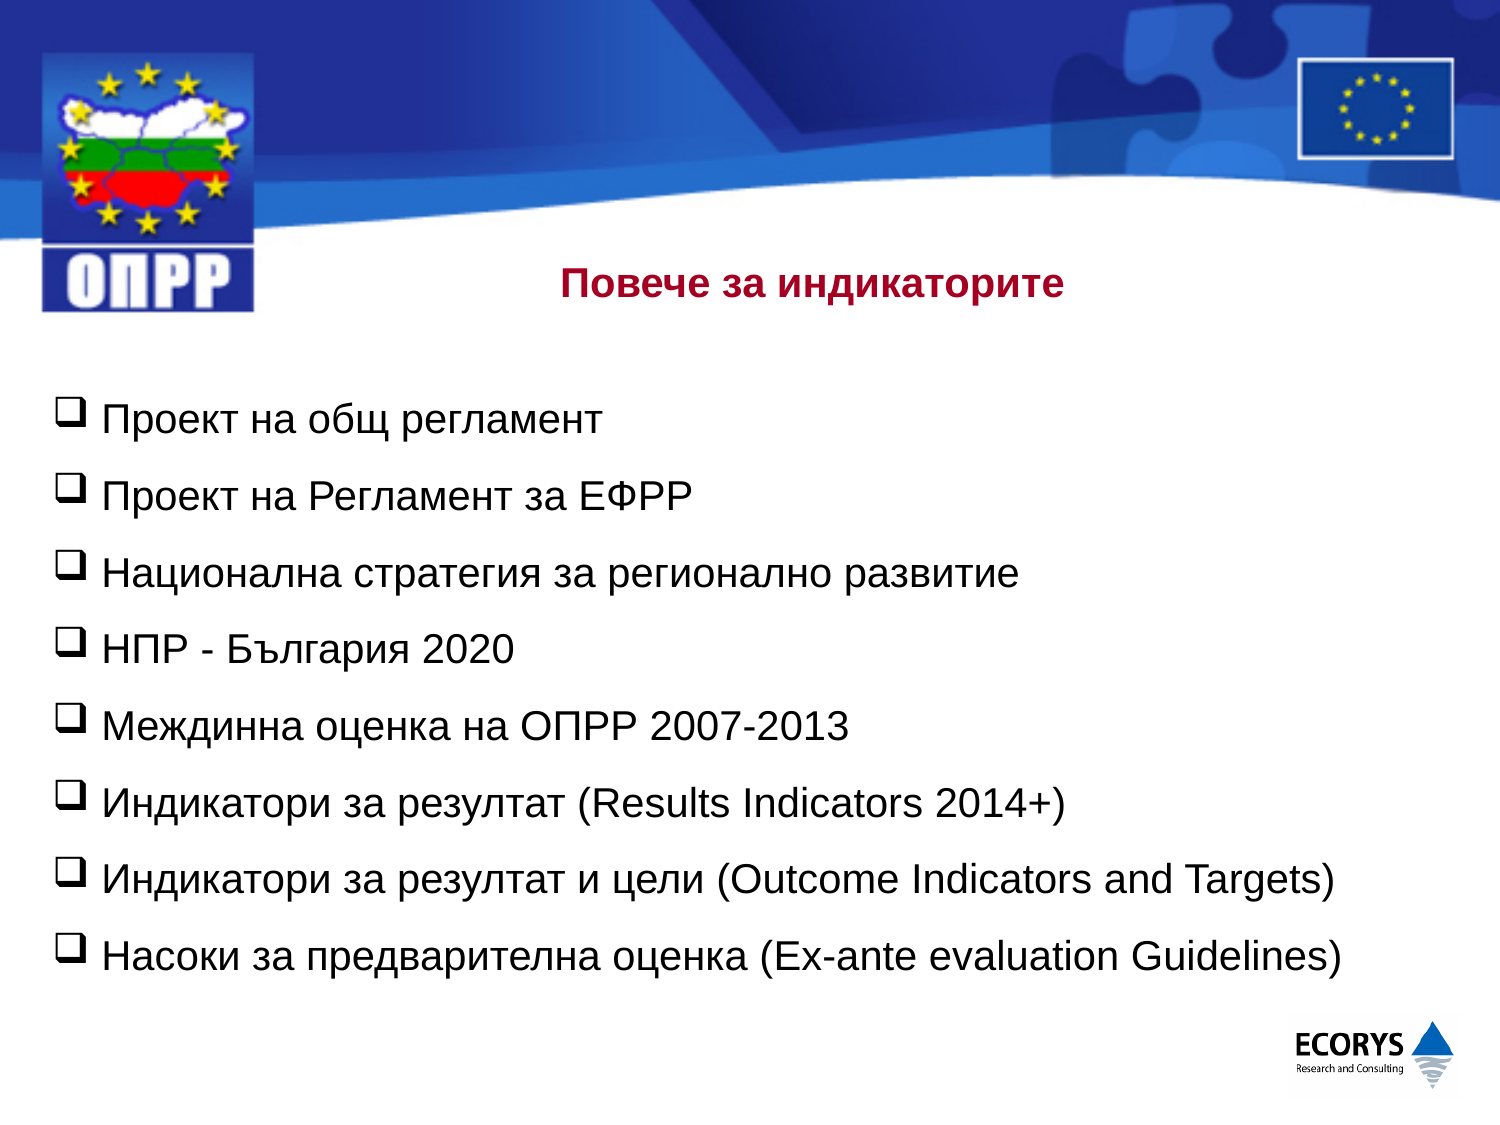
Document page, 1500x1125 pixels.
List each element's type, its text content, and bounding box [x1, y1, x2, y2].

picture [0, 0, 1500, 315]
text_box Проект на общ регламент Проект на Регламент за ЕФРР Национална стратегия за регионално развитие НПР - България 2020 Междинна оценка на ОПРР 2007-2013 Индикатори за резултат (Results Indicators 2014+) Индикатори за резултат и цели (Outcome Indicators and Targets) Насоки за предварителна оценка (Ex-ante evaluation Guidelines) [37, 375, 1432, 1058]
text_box [24, 324, 1467, 1105]
picture [1287, 1012, 1461, 1099]
